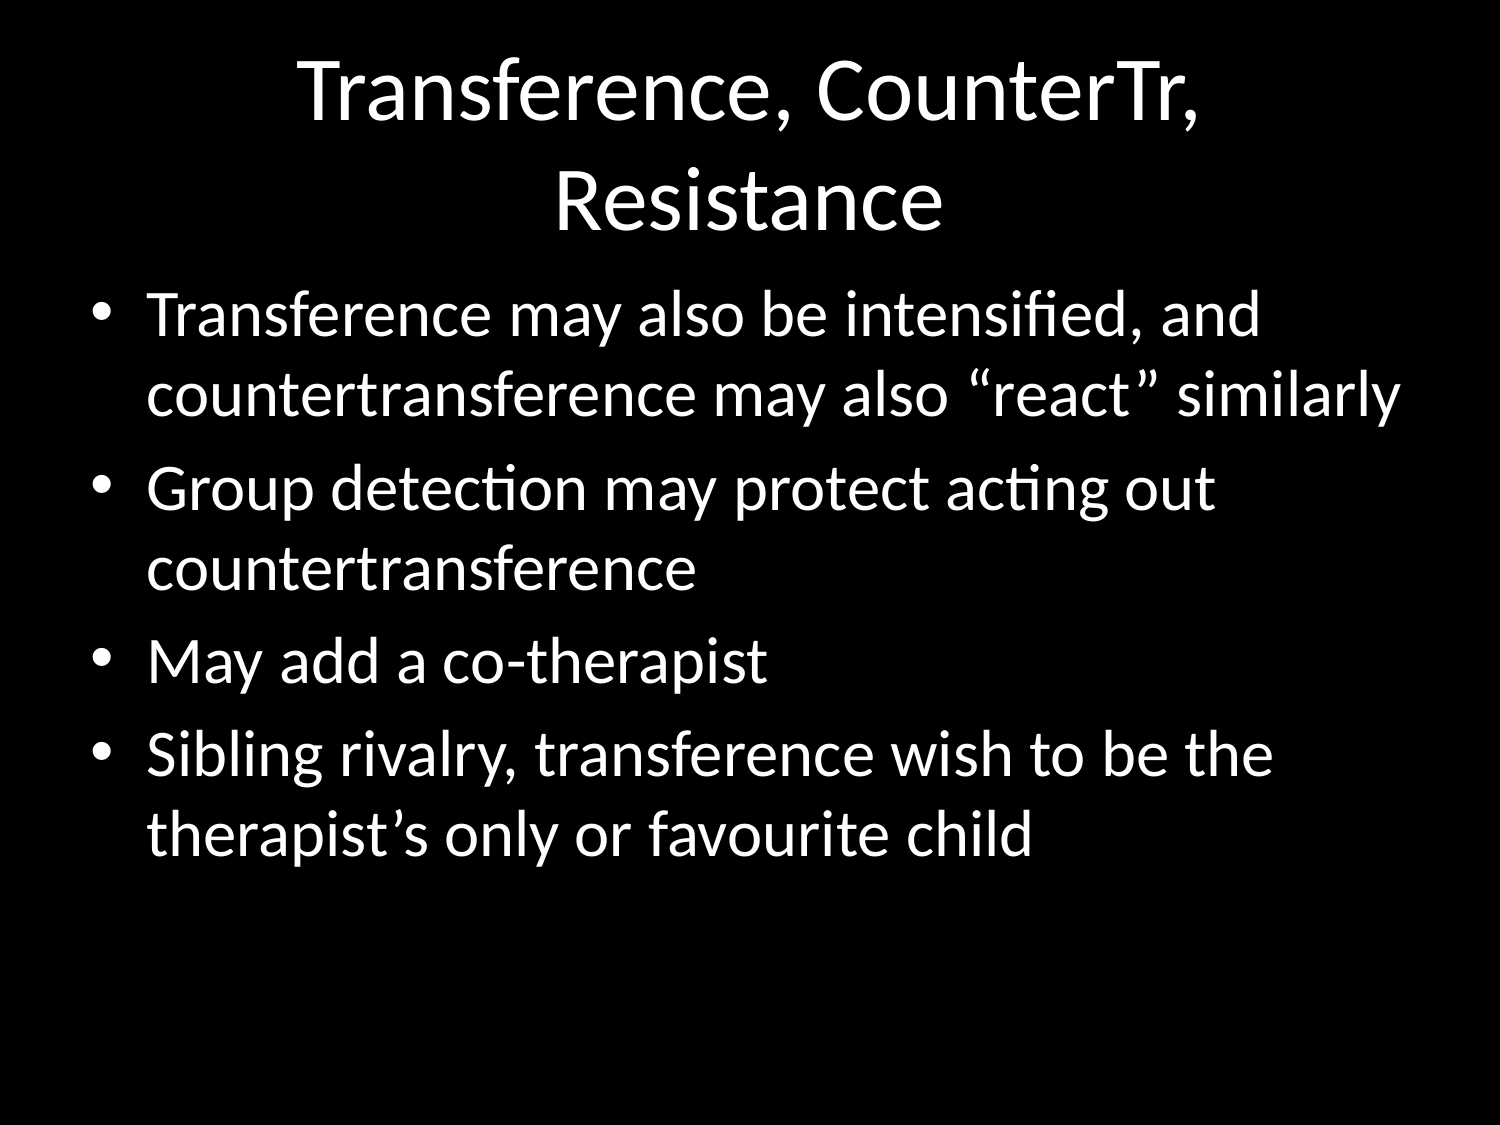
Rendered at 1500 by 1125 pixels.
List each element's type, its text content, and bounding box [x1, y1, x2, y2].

list Transference may also be intensified, and countertransference may also “react” similarly Group detection may protect acting out countertransference May add a co-therapist Sibling rivalry, transference wish to be the therapist’s only or favourite child [75, 262, 1425, 1005]
title Transference, CounterTr, Resistance [75, 45, 1425, 233]
